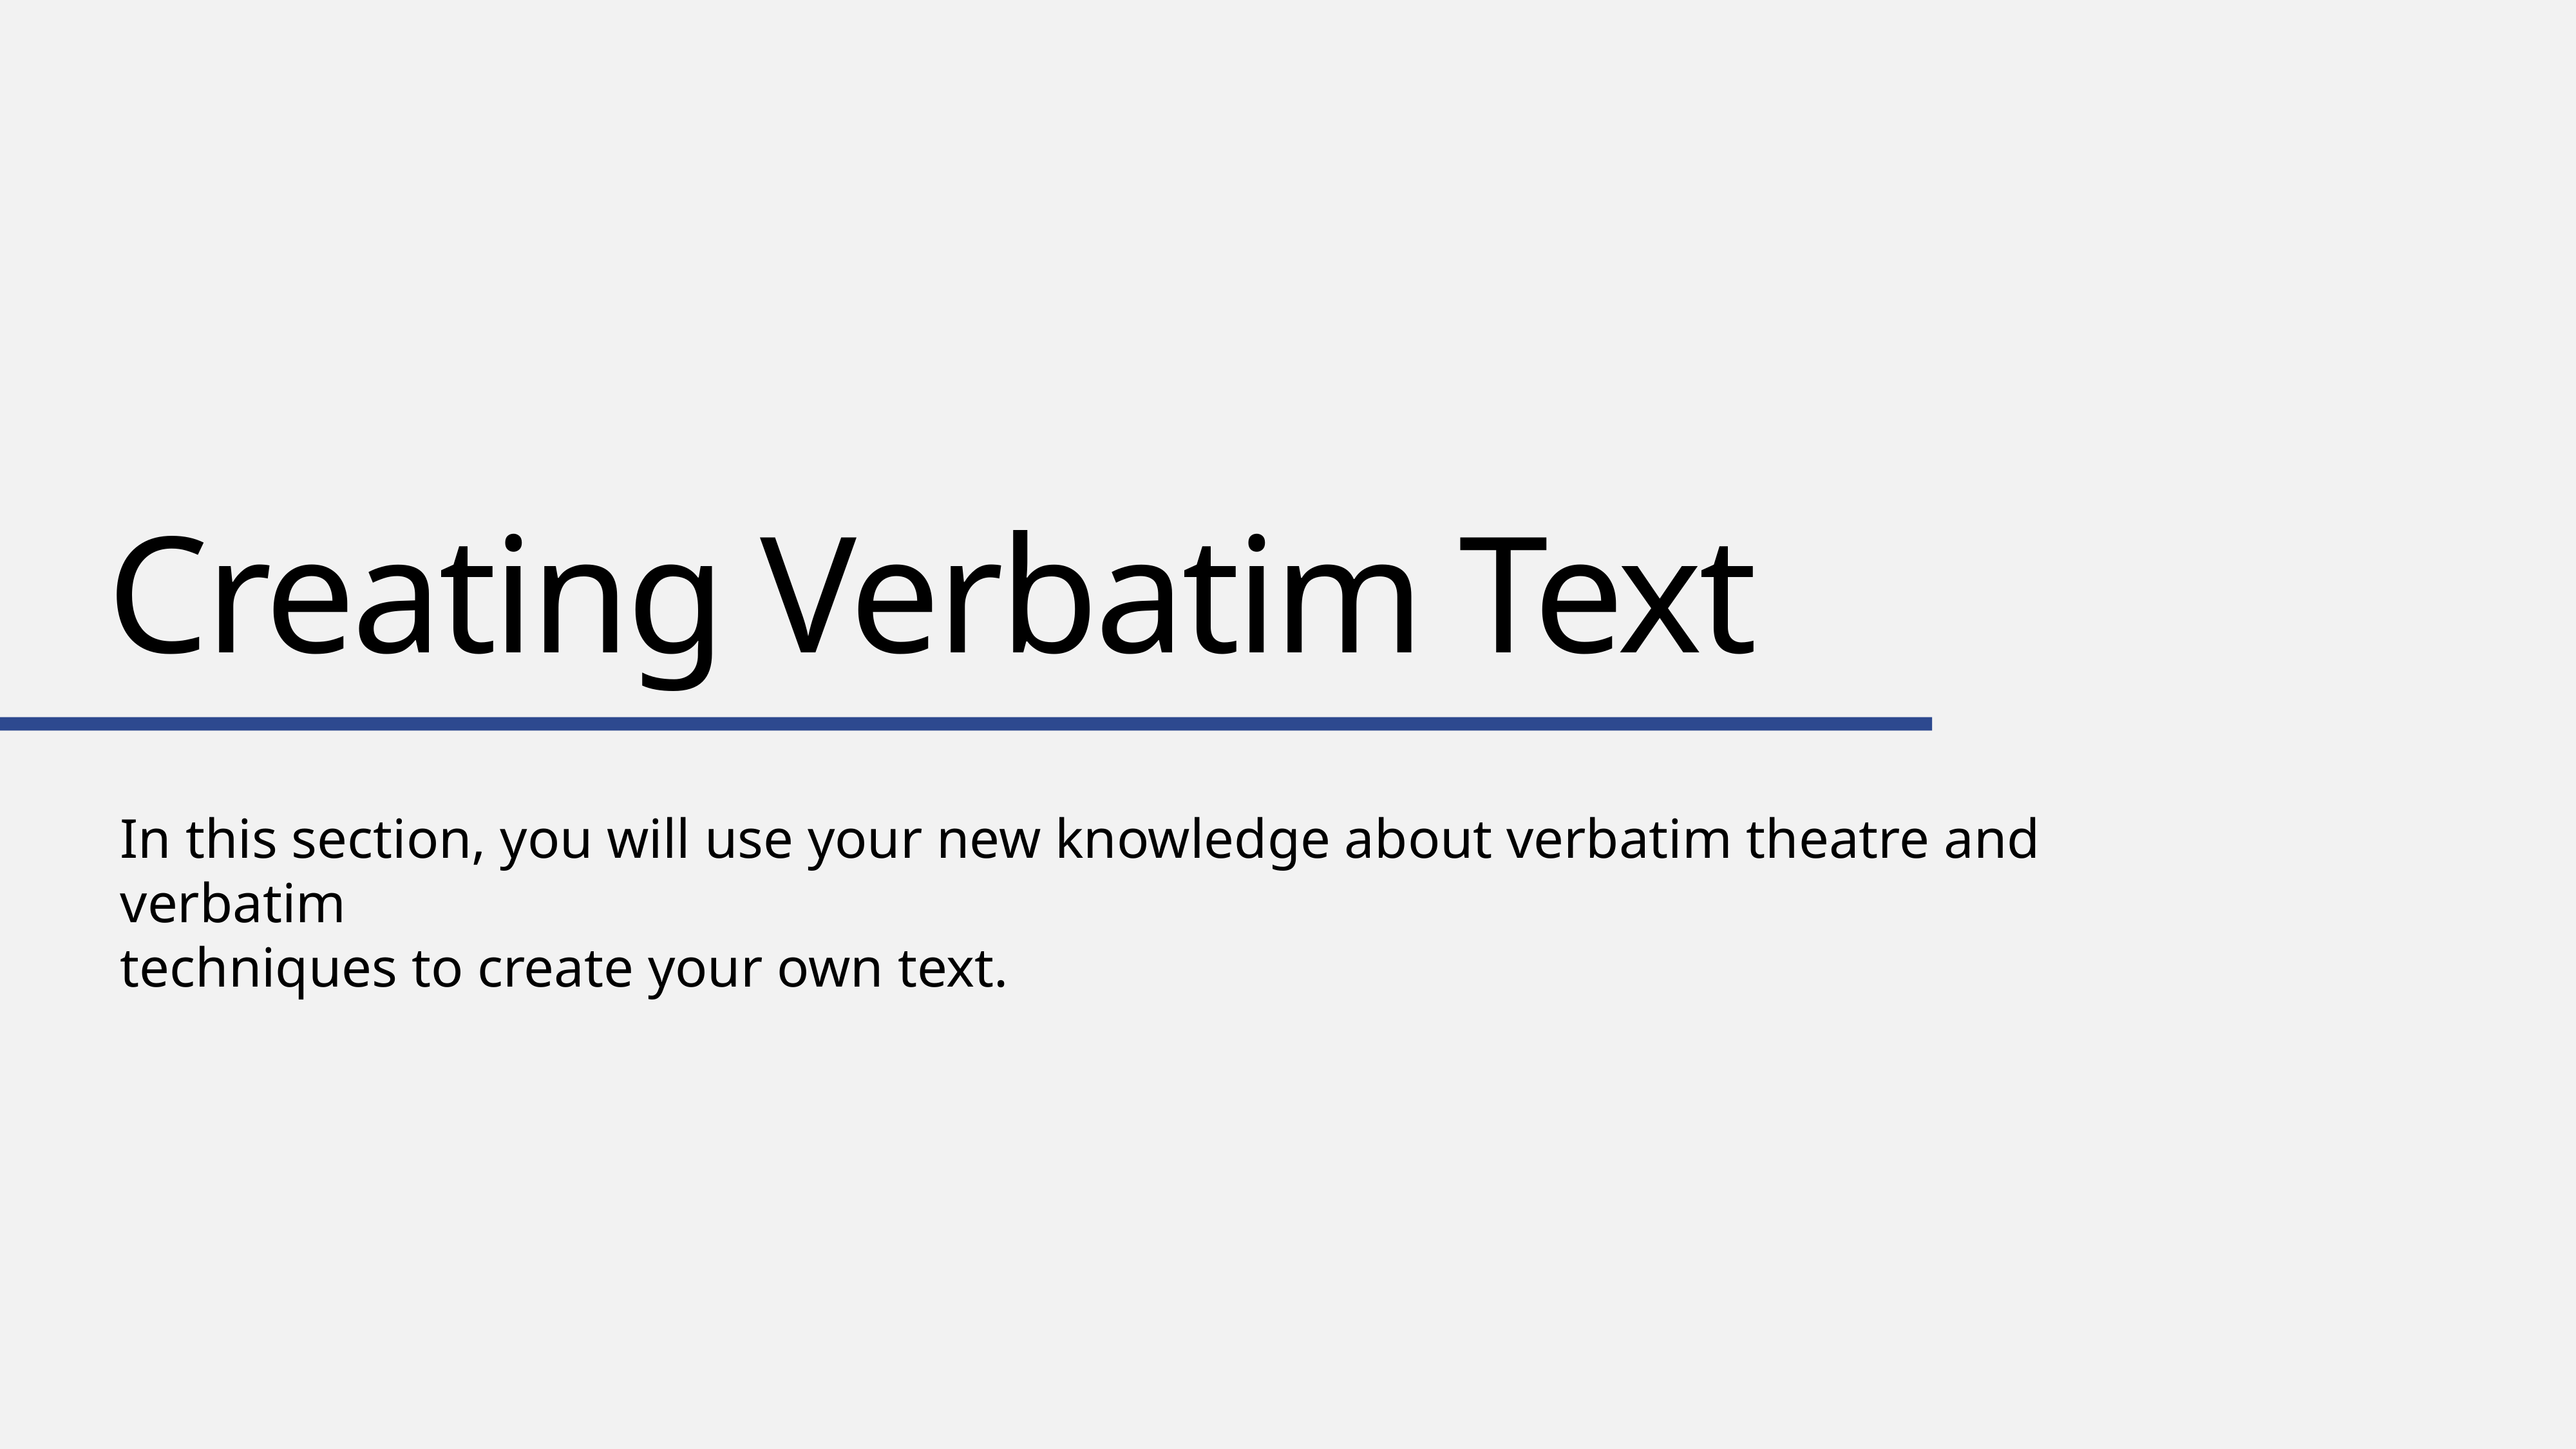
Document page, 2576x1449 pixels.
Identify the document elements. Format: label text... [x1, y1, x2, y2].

list In this section, you will use your new knowledge about verbatim theatre and verbatim techniques to create your own text. [115, 799, 2201, 1238]
picture [0, 0, 2576, 1449]
title Creating Verbatim Text [102, 251, 2188, 690]
